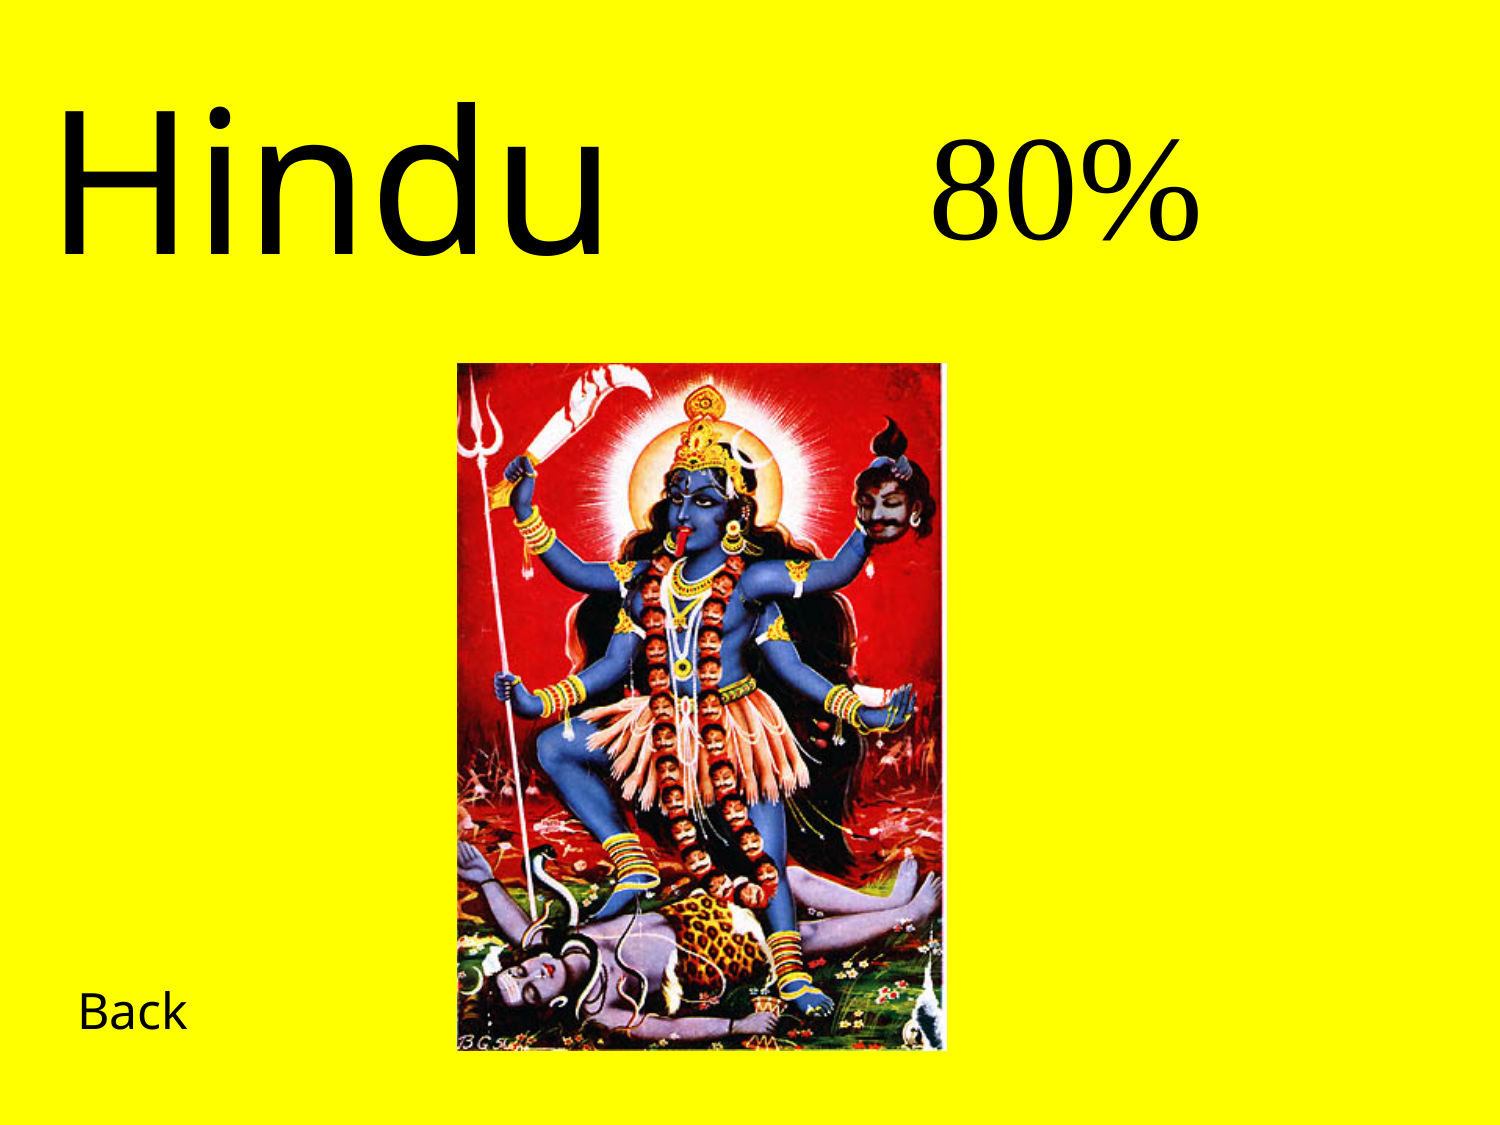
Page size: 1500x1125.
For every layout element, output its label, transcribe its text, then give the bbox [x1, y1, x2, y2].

text_box Back [62, 971, 300, 1047]
text_box 80% [914, 81, 1266, 277]
picture [456, 362, 947, 1051]
text_box Hindu [31, 46, 657, 302]
